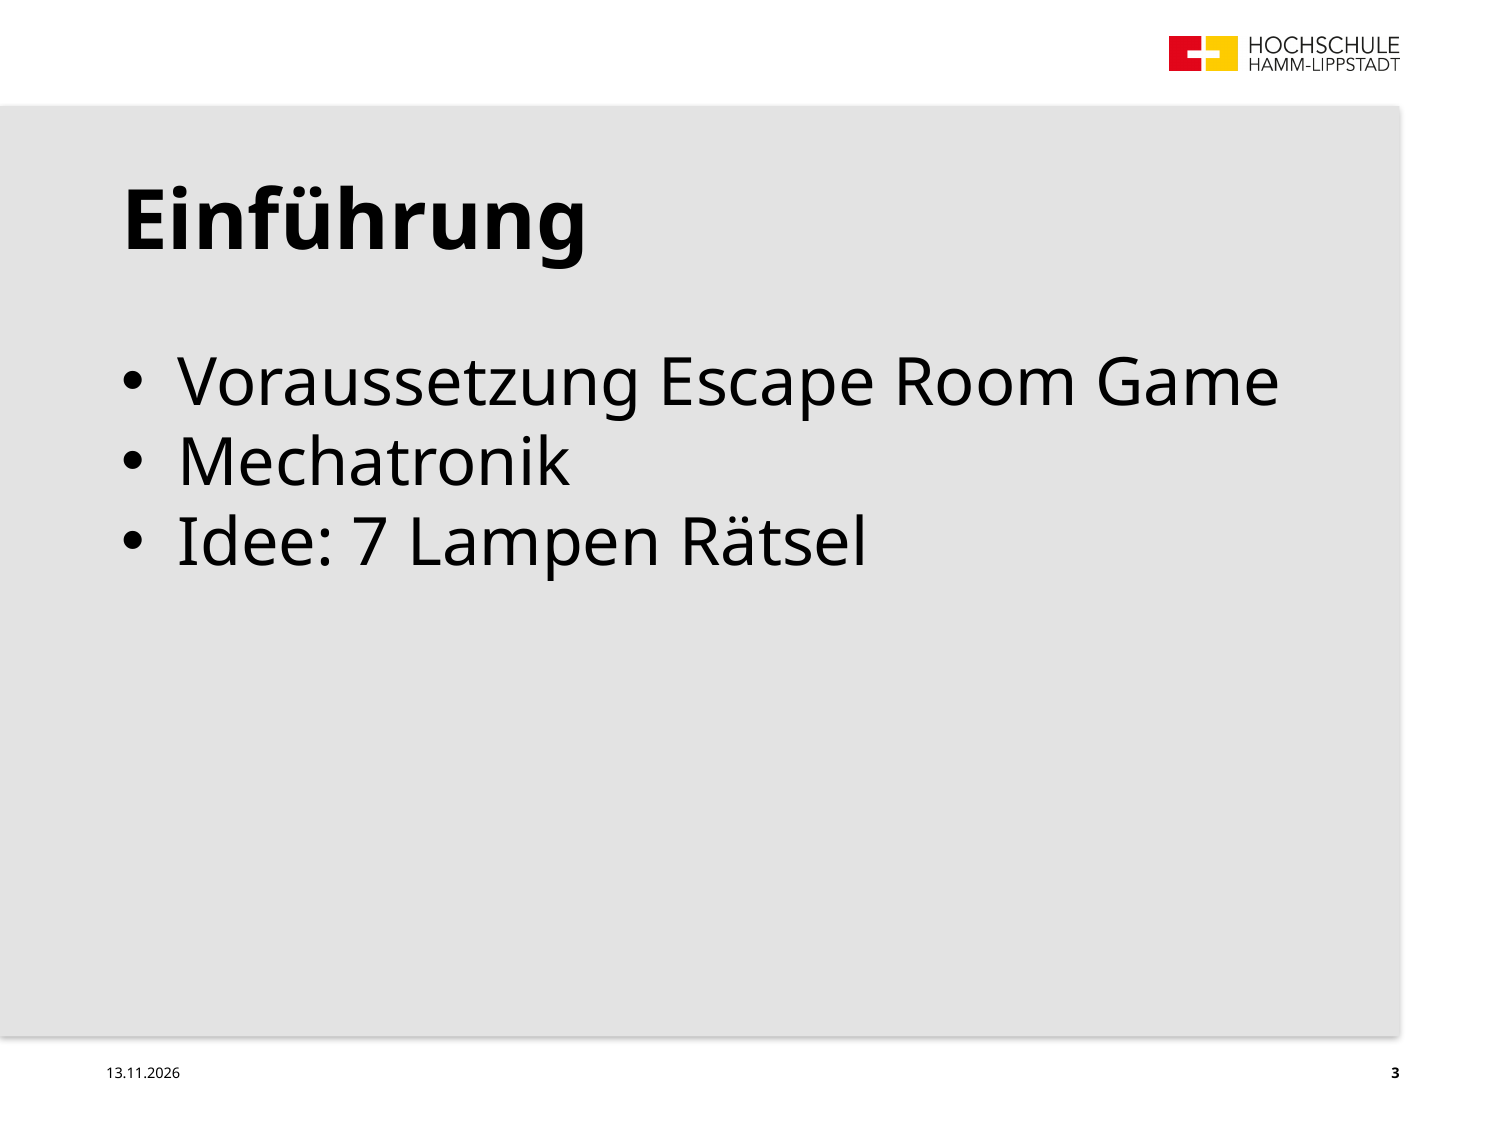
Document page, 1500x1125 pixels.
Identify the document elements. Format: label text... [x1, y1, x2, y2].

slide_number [106, 1065, 457, 1084]
picture [1169, 36, 1400, 71]
list Voraussetzung Escape Room Game Mechatronik Idee: 7 Lampen Rätsel [106, 331, 1366, 1005]
slide_number 3 [1049, 1065, 1400, 1084]
title Einführung [106, 122, 1366, 310]
